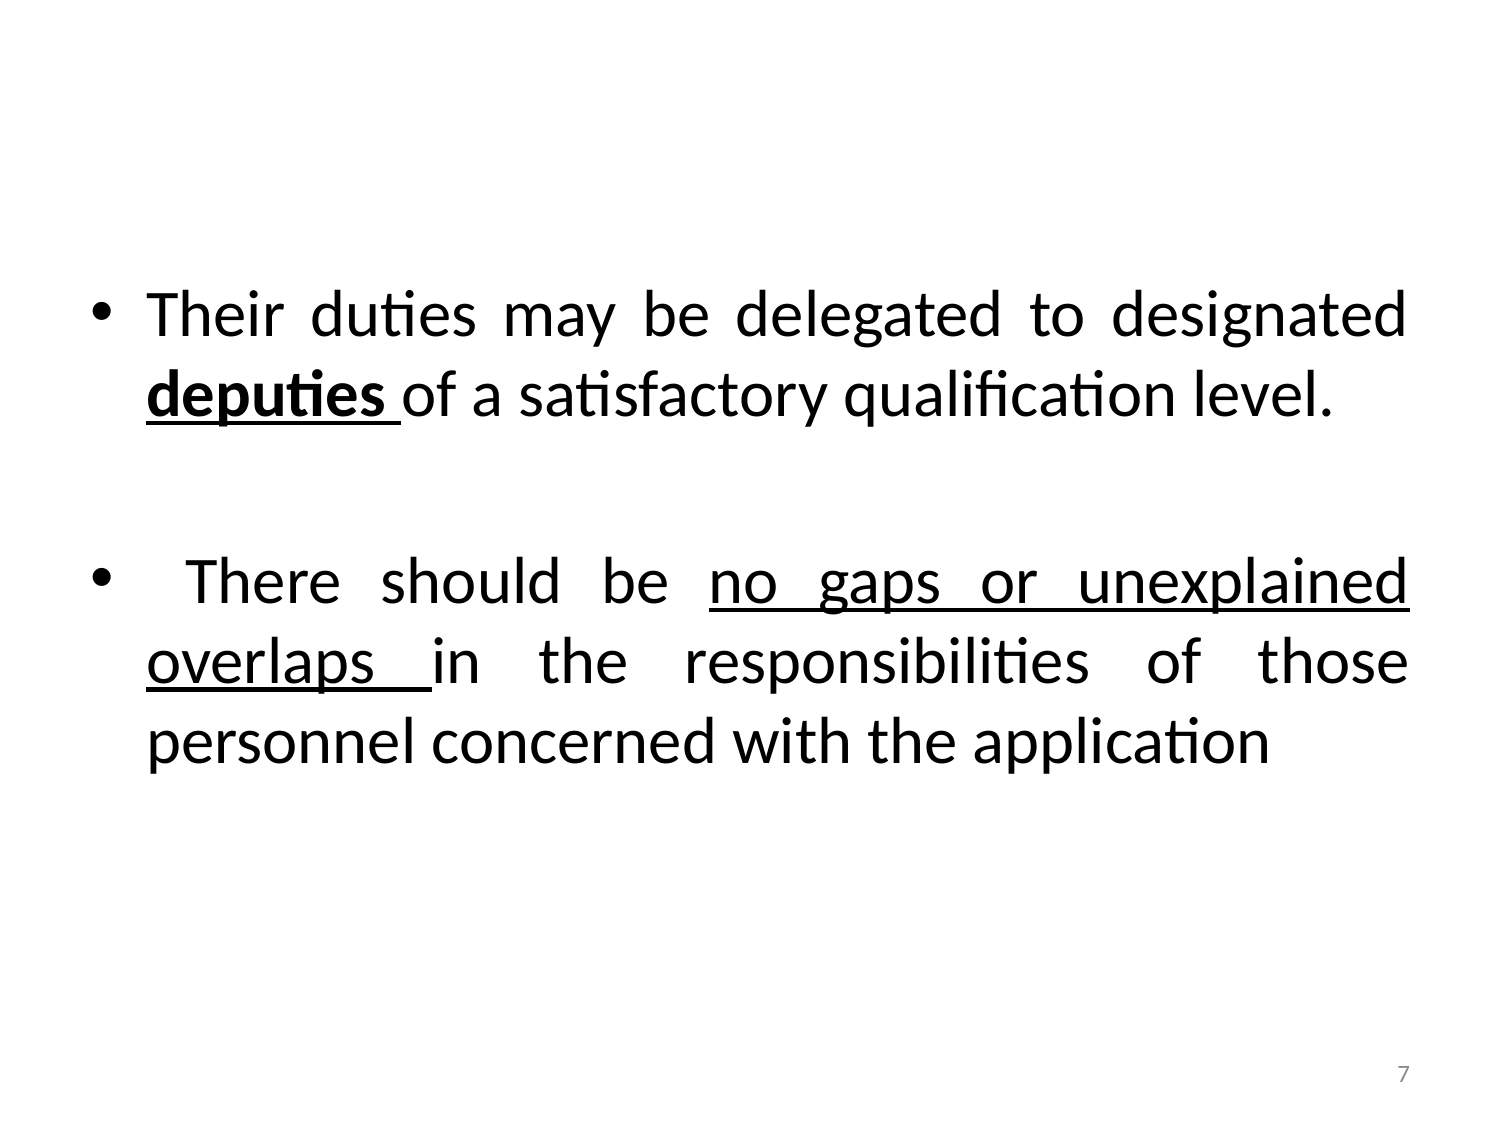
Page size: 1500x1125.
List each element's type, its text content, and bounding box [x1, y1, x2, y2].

list Their duties may be delegated to designated deputies of a satisfactory qualification level. There should be no gaps or unexplained overlaps in the responsibilities of those personnel concerned with the application [75, 262, 1425, 1005]
slide_number 7 [1074, 1042, 1425, 1103]
